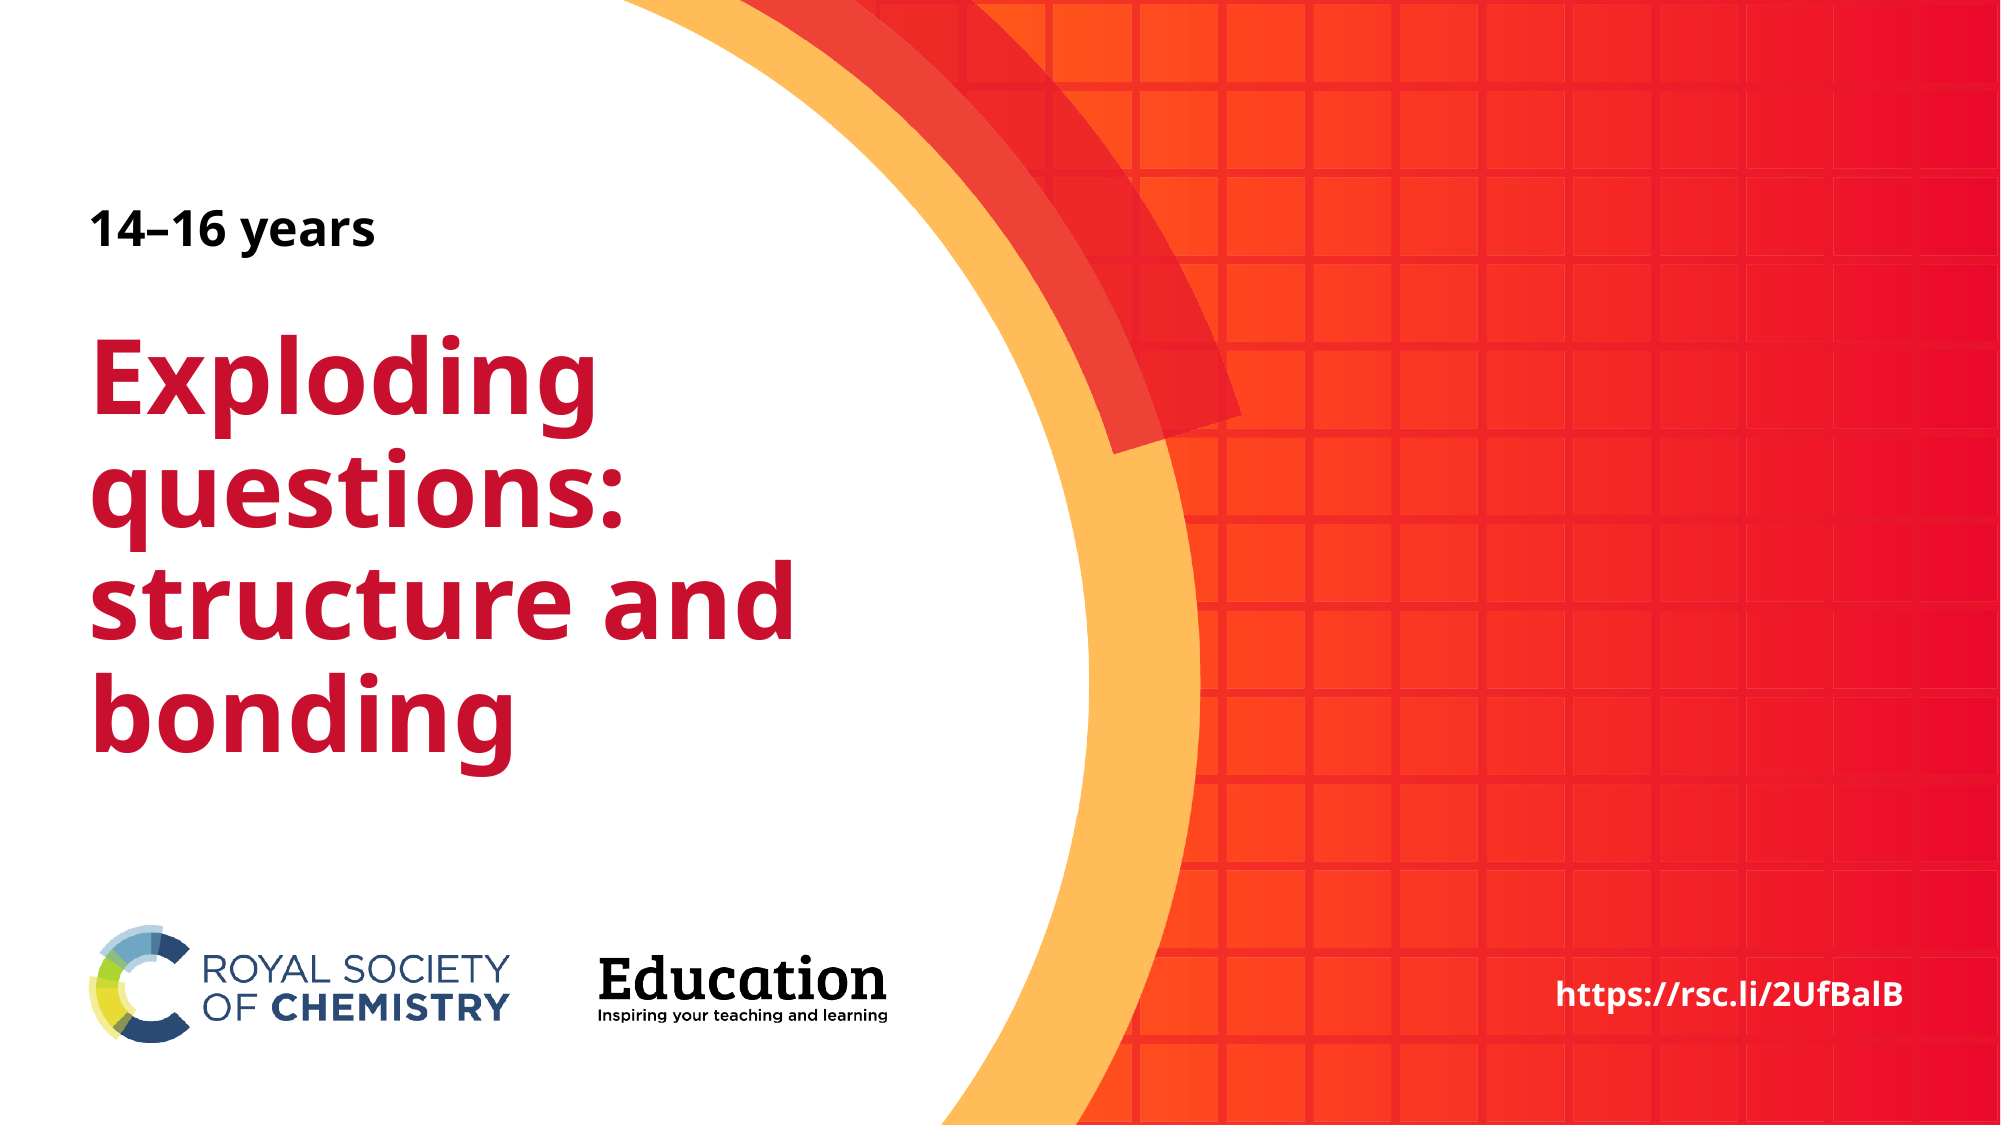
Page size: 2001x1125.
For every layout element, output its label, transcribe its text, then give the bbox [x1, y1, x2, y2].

picture [0, 0, 2001, 1125]
subtitle Exploding questions: structure and bonding [88, 324, 1070, 727]
title 14–16 years [88, 203, 945, 259]
